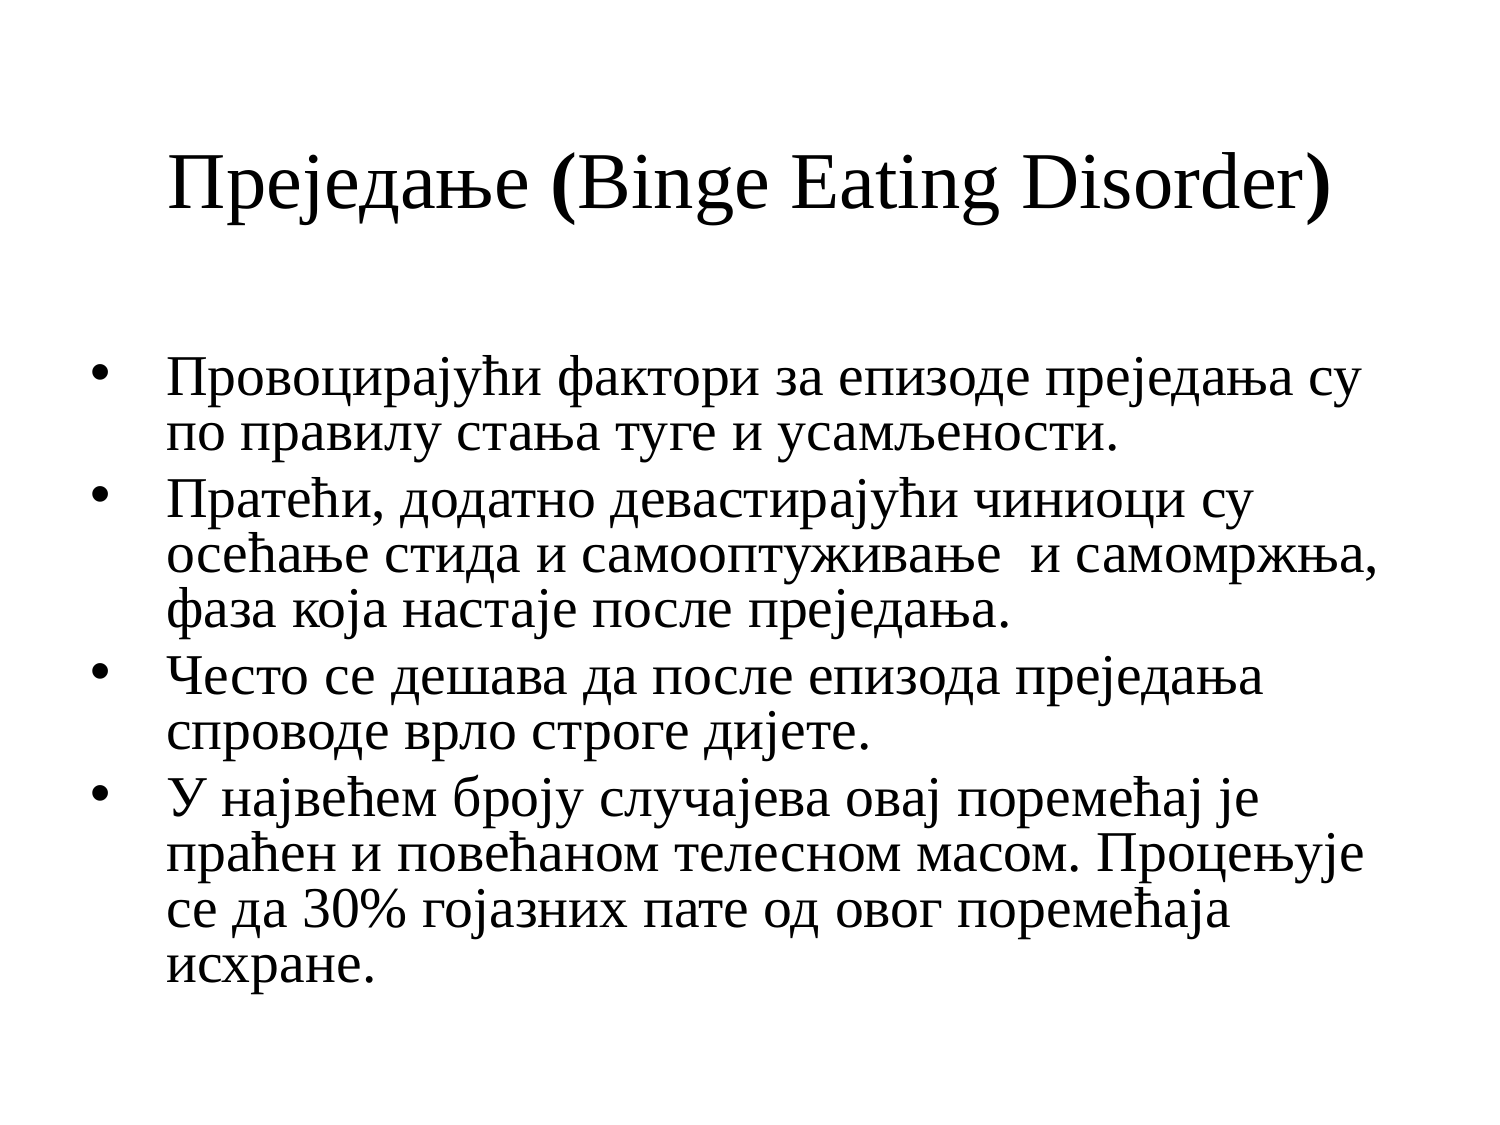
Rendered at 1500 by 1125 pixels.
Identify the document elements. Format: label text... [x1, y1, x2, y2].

title Преједање (Binge Eating Disorder) [75, 45, 1425, 233]
list Провоцирајући фактори за епизоде преједања су по правилу стања туге и усамљености. Пратећи, додатно девастирајући чиниоци су осећање стида и самооптуживање и самомржња, фаза која настаје после преједања. Често се дешава да после епизода преједања спроводе врло строге дијете. У највећем броју случајева овај поремећај је праћен и повећаном телесном масом. Процењује се да 30% гојазних пате од овог поремећаја исхране. [75, 262, 1425, 1005]
